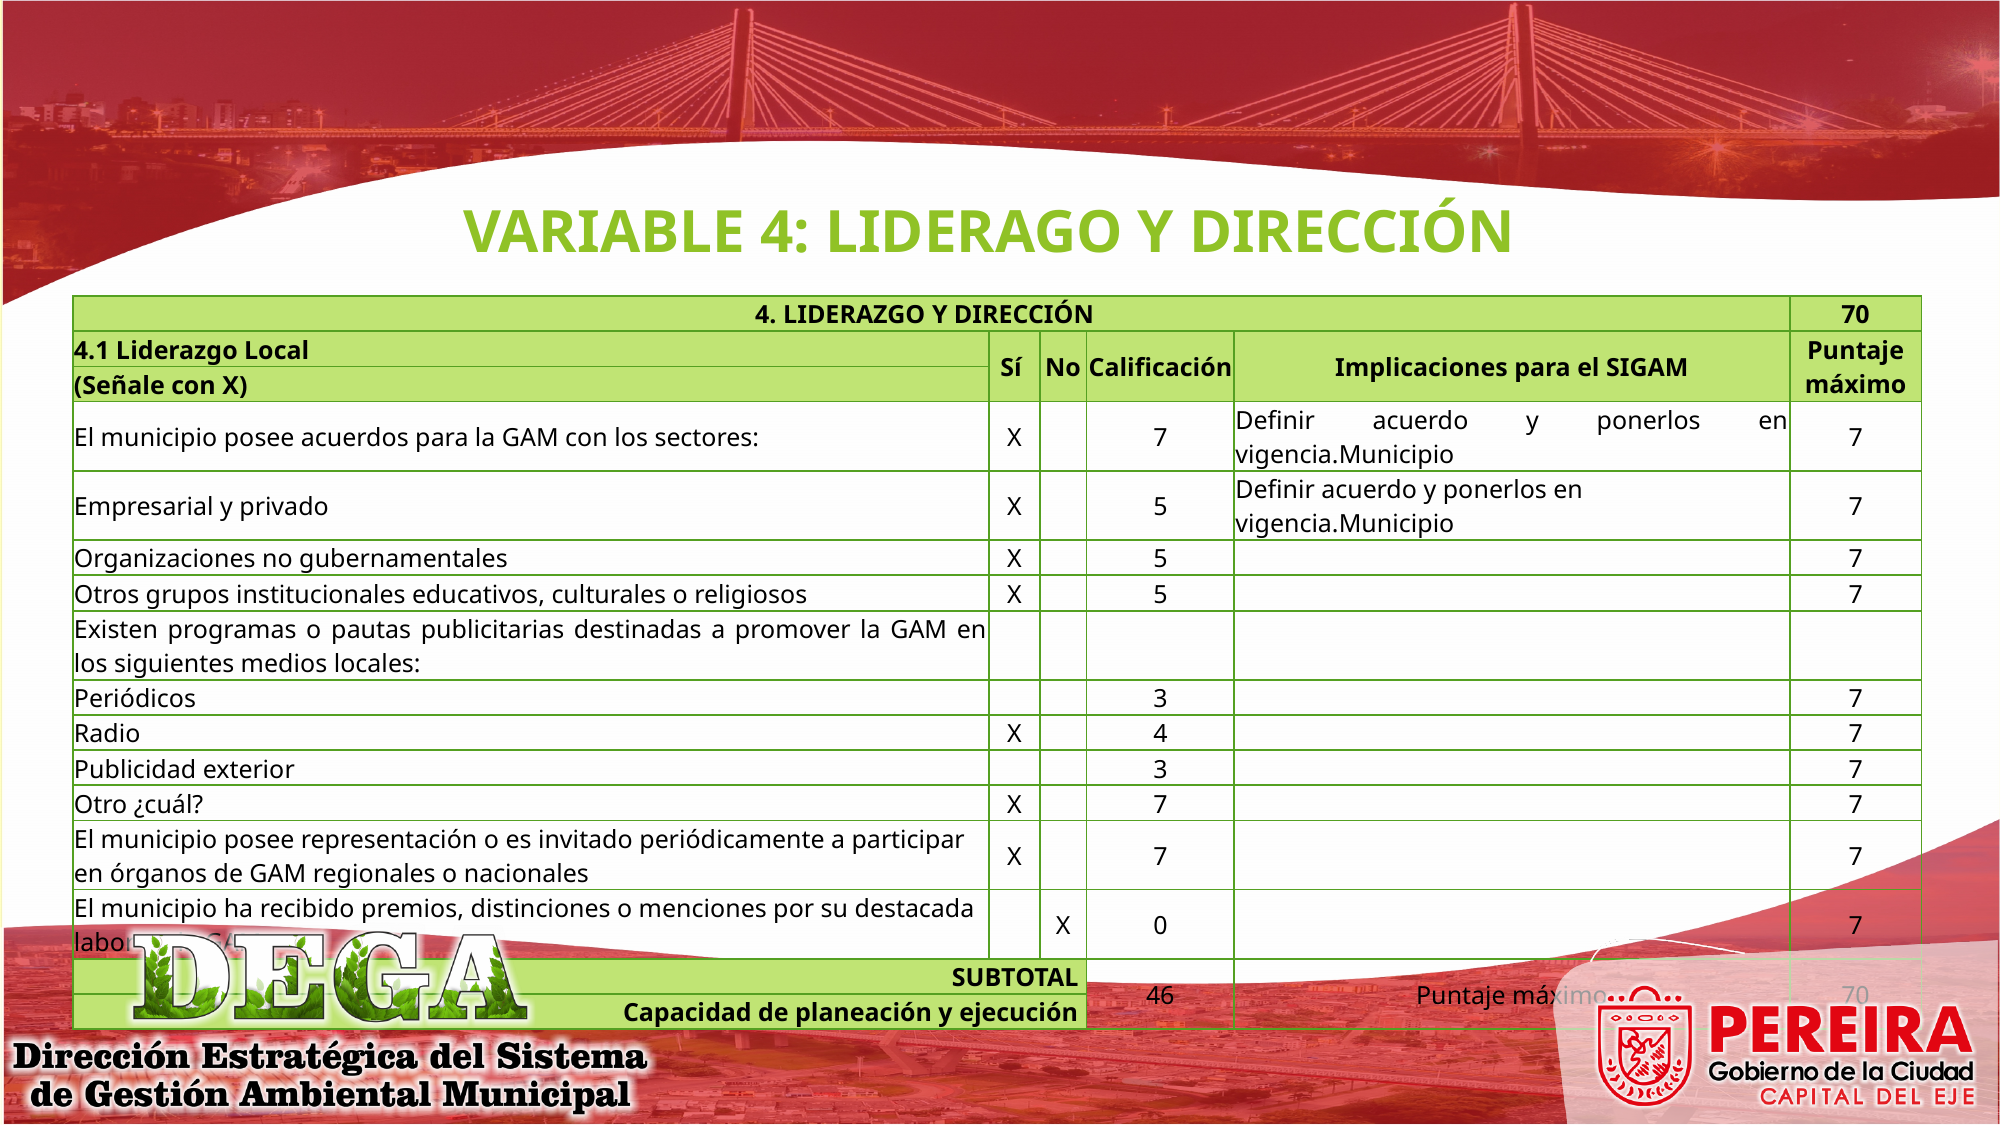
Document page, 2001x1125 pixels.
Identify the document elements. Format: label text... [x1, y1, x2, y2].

table_cell 4.1 Liderazgo Local [74, 332, 988, 366]
table_cell [990, 681, 1039, 714]
table_cell Definir acuerdo y ponerlos en vigencia.Municipio [1235, 472, 1789, 539]
table_cell Otros grupos institucionales educativos, culturales o religiosos [74, 576, 988, 610]
table_cell [1041, 541, 1086, 574]
table_cell X [990, 402, 1039, 470]
table_cell Implicaciones para el SIGAM [1235, 332, 1789, 401]
table_cell [1235, 716, 1789, 749]
table_cell 7 [1791, 716, 1921, 749]
table_cell X [990, 821, 1039, 889]
table_cell [1235, 541, 1789, 574]
table_cell No [1041, 332, 1086, 401]
table_cell [1041, 681, 1086, 714]
table_cell [990, 890, 1039, 920]
table_header 4. LIDERAZGO Y DIRECCIÓN [74, 297, 1789, 330]
table_cell X [990, 716, 1039, 749]
table_cell X [990, 576, 1039, 610]
table_cell 7 [1791, 751, 1921, 784]
table_cell El municipio posee acuerdos para la GAM con los sectores: [74, 402, 988, 470]
table_cell [1041, 402, 1086, 470]
table_cell [1235, 751, 1789, 784]
table_cell Empresarial y privado [74, 472, 988, 539]
table_cell X [990, 786, 1039, 820]
table_cell [990, 612, 1039, 679]
table_cell (Señale con X) [74, 367, 988, 401]
table_cell 7 [1791, 402, 1921, 470]
table_cell 5 [1087, 576, 1233, 610]
table_cell 3 [1087, 681, 1233, 714]
table_cell 3 [1087, 751, 1233, 784]
table_cell 7 [1087, 786, 1233, 820]
table_cell Sí [990, 332, 1039, 401]
table_cell 5 [1087, 541, 1233, 574]
table_cell [1041, 472, 1086, 539]
table_cell Definir acuerdo y ponerlos en vigencia.Municipio [1235, 402, 1789, 470]
table_cell [1235, 576, 1789, 610]
table_cell 7 [1791, 890, 1921, 920]
table_cell [1235, 681, 1789, 714]
table_cell 7 [1087, 402, 1233, 470]
table_cell [1041, 576, 1086, 610]
table_cell 7 [1791, 821, 1921, 889]
text_box VARIABLE 4: LIDERAGO Y DIRECCIÓN [261, 198, 1718, 262]
table_cell [1235, 821, 1789, 889]
table_cell [1041, 821, 1086, 889]
table_cell 5 [1087, 472, 1233, 539]
table_cell 7 [1791, 472, 1921, 539]
table_cell 7 [1087, 821, 1233, 889]
table_cell El municipio ha recibido premios, distinciones o menciones por su destacada labor en la GAM [74, 890, 988, 920]
table_cell 7 [1791, 681, 1921, 714]
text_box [1, 920, 1998, 1125]
table_cell 7 [1791, 786, 1921, 820]
table_cell Existen programas o pautas publicitarias destinadas a promover la GAM en los siguientes medios locales: [74, 612, 988, 679]
table_cell Puntaje máximo [1791, 332, 1921, 401]
table_cell 4 [1087, 716, 1233, 749]
table_cell [1235, 786, 1789, 820]
table_cell [1087, 612, 1233, 679]
table_cell Publicidad exterior [74, 751, 988, 784]
table_cell [1041, 751, 1086, 784]
table_cell X [990, 541, 1039, 574]
table_cell Calificación [1087, 332, 1233, 401]
table_cell 7 [1791, 541, 1921, 574]
table_cell [1041, 786, 1086, 820]
table_cell El municipio posee representación o es invitado periódicamente a participar en órganos de GAM regionales o nacionales [74, 821, 988, 889]
table_cell X [990, 472, 1039, 539]
table_cell Organizaciones no gubernamentales [74, 541, 988, 574]
table_cell [1235, 612, 1789, 679]
picture [0, 0, 2001, 1125]
table_cell Periódicos [74, 681, 988, 714]
table_cell 0 [1087, 890, 1233, 920]
table_cell [1791, 612, 1921, 679]
table_cell [990, 751, 1039, 784]
table_cell Radio [74, 716, 988, 749]
table_header 70 [1791, 297, 1921, 330]
table_cell X [1041, 890, 1086, 920]
table_cell [1235, 890, 1789, 920]
table_cell [1041, 612, 1086, 679]
table_cell [1041, 716, 1086, 749]
table_cell 7 [1791, 576, 1921, 610]
table_cell Otro ¿cuál? [74, 786, 988, 820]
